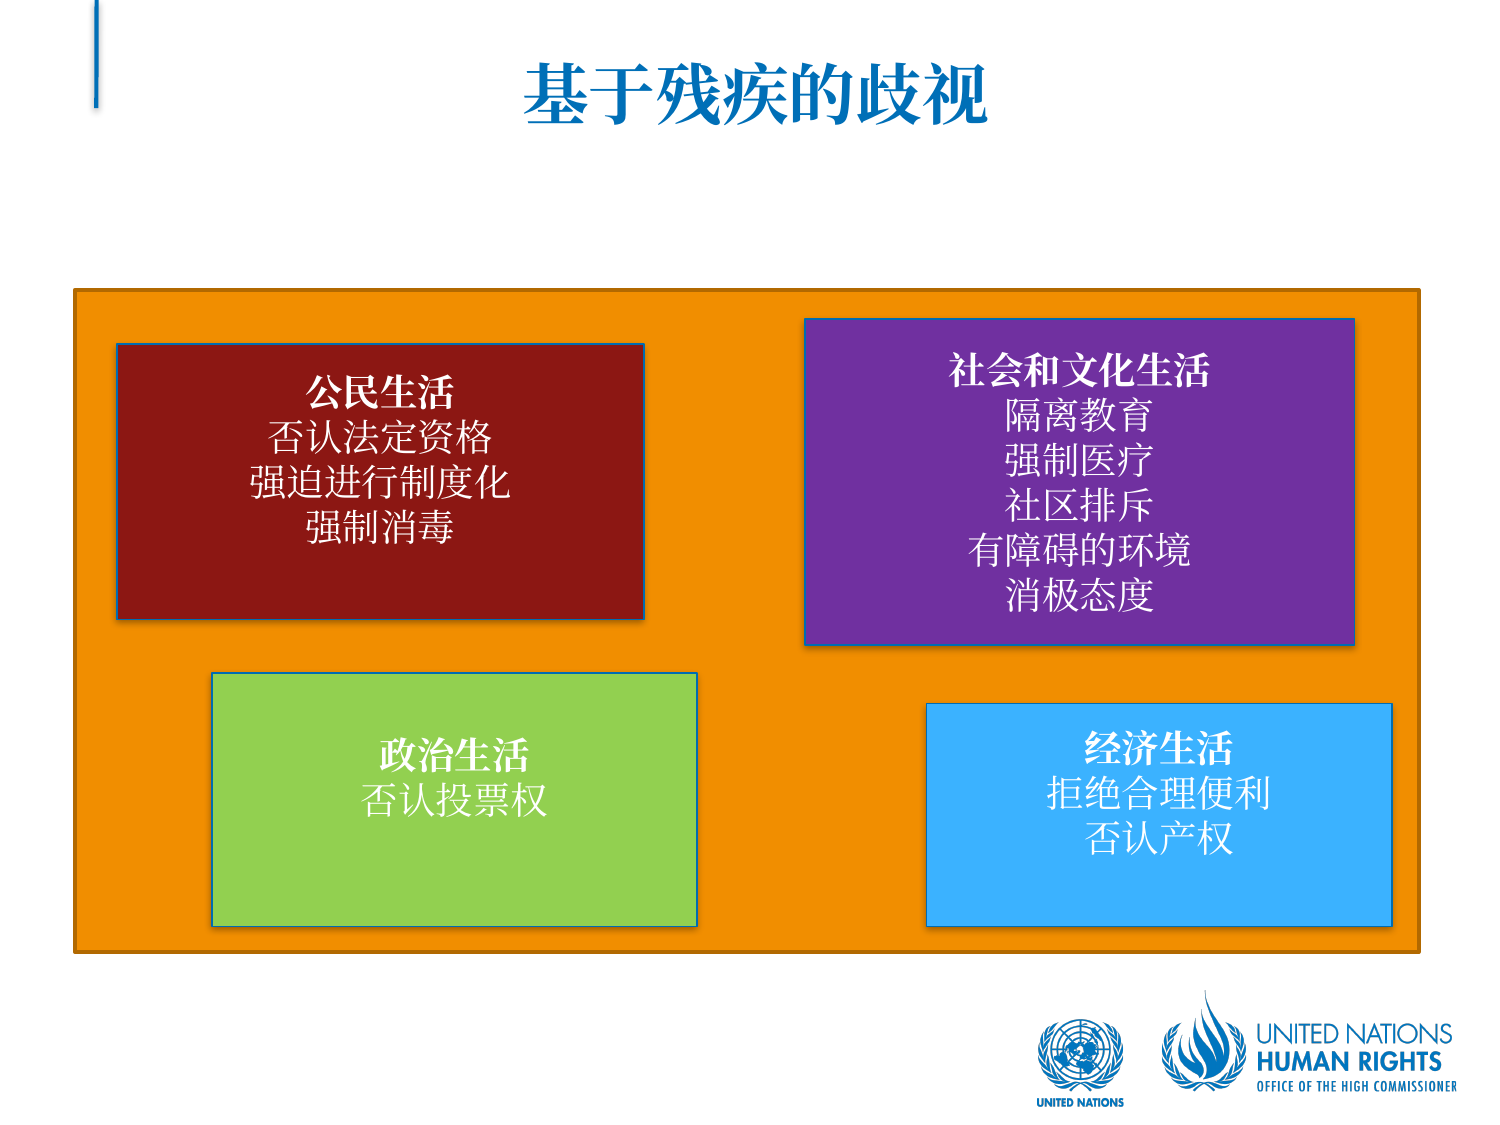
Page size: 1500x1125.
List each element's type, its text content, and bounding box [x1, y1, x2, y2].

text_box 公民生活 否认法定资格 强迫进行制度化 强制消毒 [116, 343, 645, 620]
picture [1037, 990, 1457, 1107]
text_box [73, 288, 1421, 954]
text_box [74, 247, 1437, 1001]
text_box 政治生活 否认投票权 [211, 672, 698, 927]
text_box 经济生活 拒绝合理便利 否认产权 [926, 703, 1393, 927]
title 基于残疾的歧视 [75, 45, 1437, 224]
text_box 社会和文化生活 隔离教育 强制医疗 社区排斥 有障碍的环境 消极态度 [804, 318, 1355, 646]
